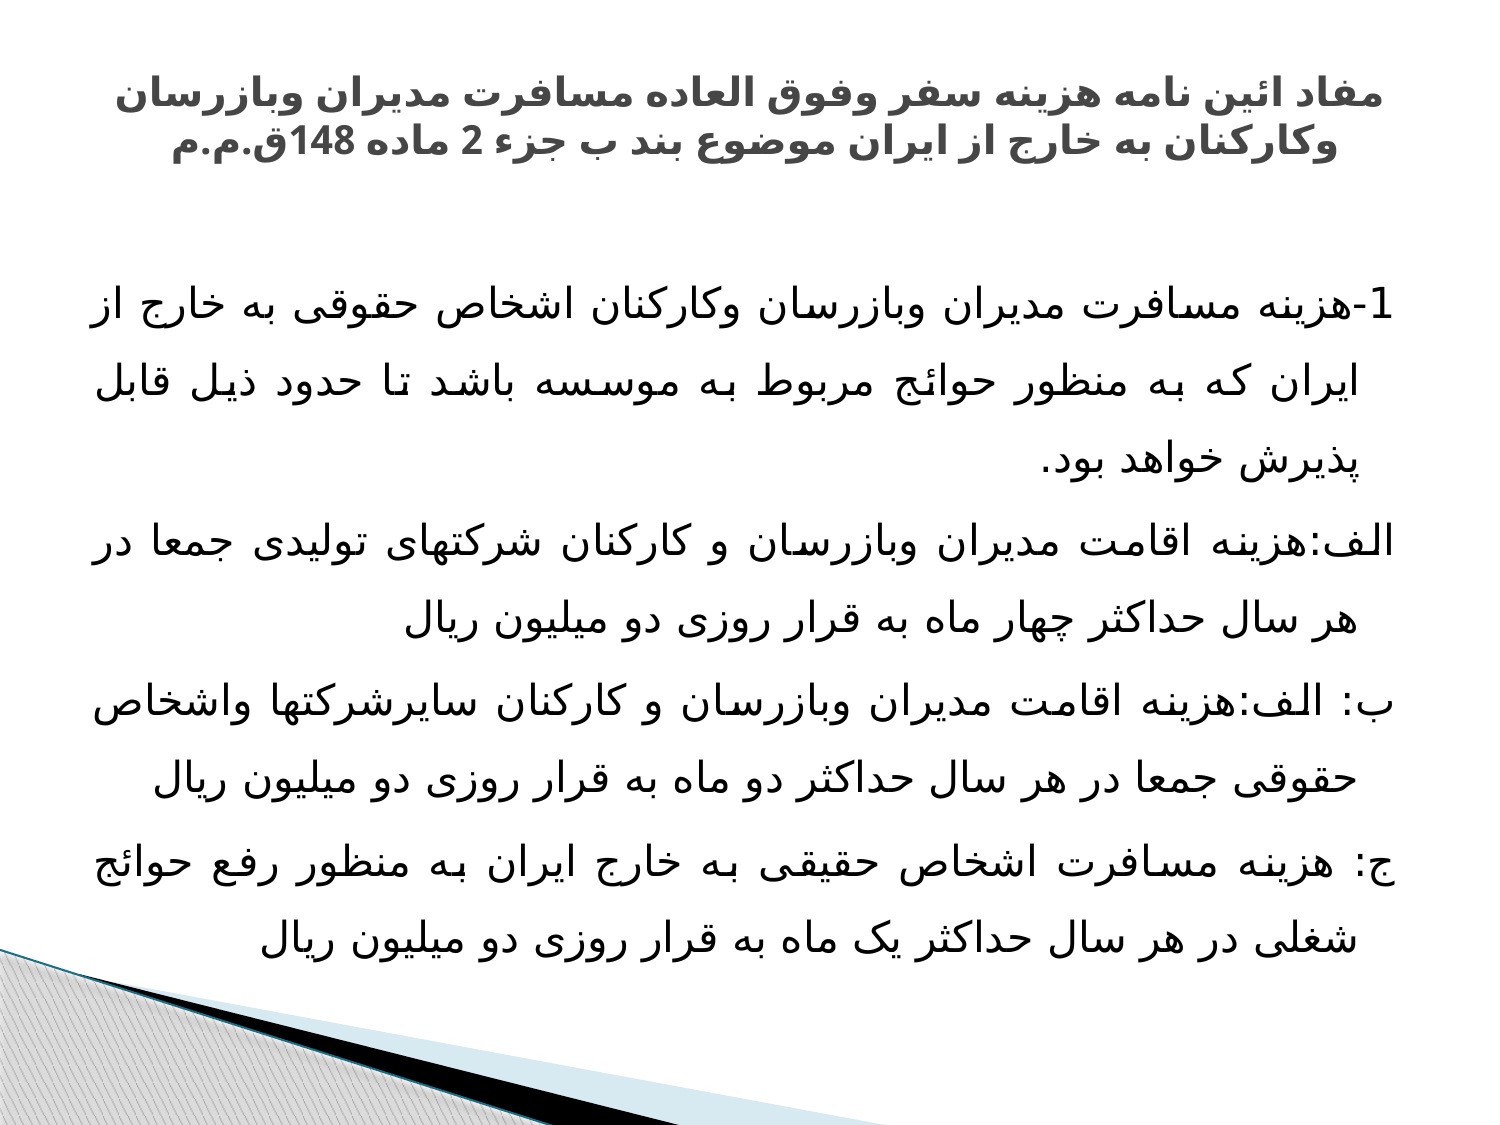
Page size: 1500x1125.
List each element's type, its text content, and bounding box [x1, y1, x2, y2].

title مفاد ائین نامه هزینه سفر وفوق العاده مسافرت مدیران وبازرسان وکارکنان به خارج از ایران موضوع بند ب جزء 2 ماده 148ق.م.م [75, 45, 1425, 233]
list 1-هزینه مسافرت مدیران وبازرسان وکارکنان اشخاص حقوقی به خارج از ایران که به منظور حوائج مربوط به موسسه باشد تا حدود ذیل قابل پذیرش خواهد بود. الف:هزینه اقامت مدیران وبازرسان و کارکنان شرکتهای تولیدی جمعا در هر سال حداکثر چهار ماه به قرار روزی دو میلیون ریال ب: الف:هزینه اقامت مدیران وبازرسان و کارکنان سایرشرکتها واشخاص حقوقی جمعا در هر سال حداکثر دو ماه به قرار روزی دو میلیون ریال ج: هزینه مسافرت اشخاص حقیقی به خارج ایران به منظور رفع حوائج شغلی در هر سال حداکثر یک ماه به قرار روزی دو میلیون ریال [75, 243, 1425, 986]
